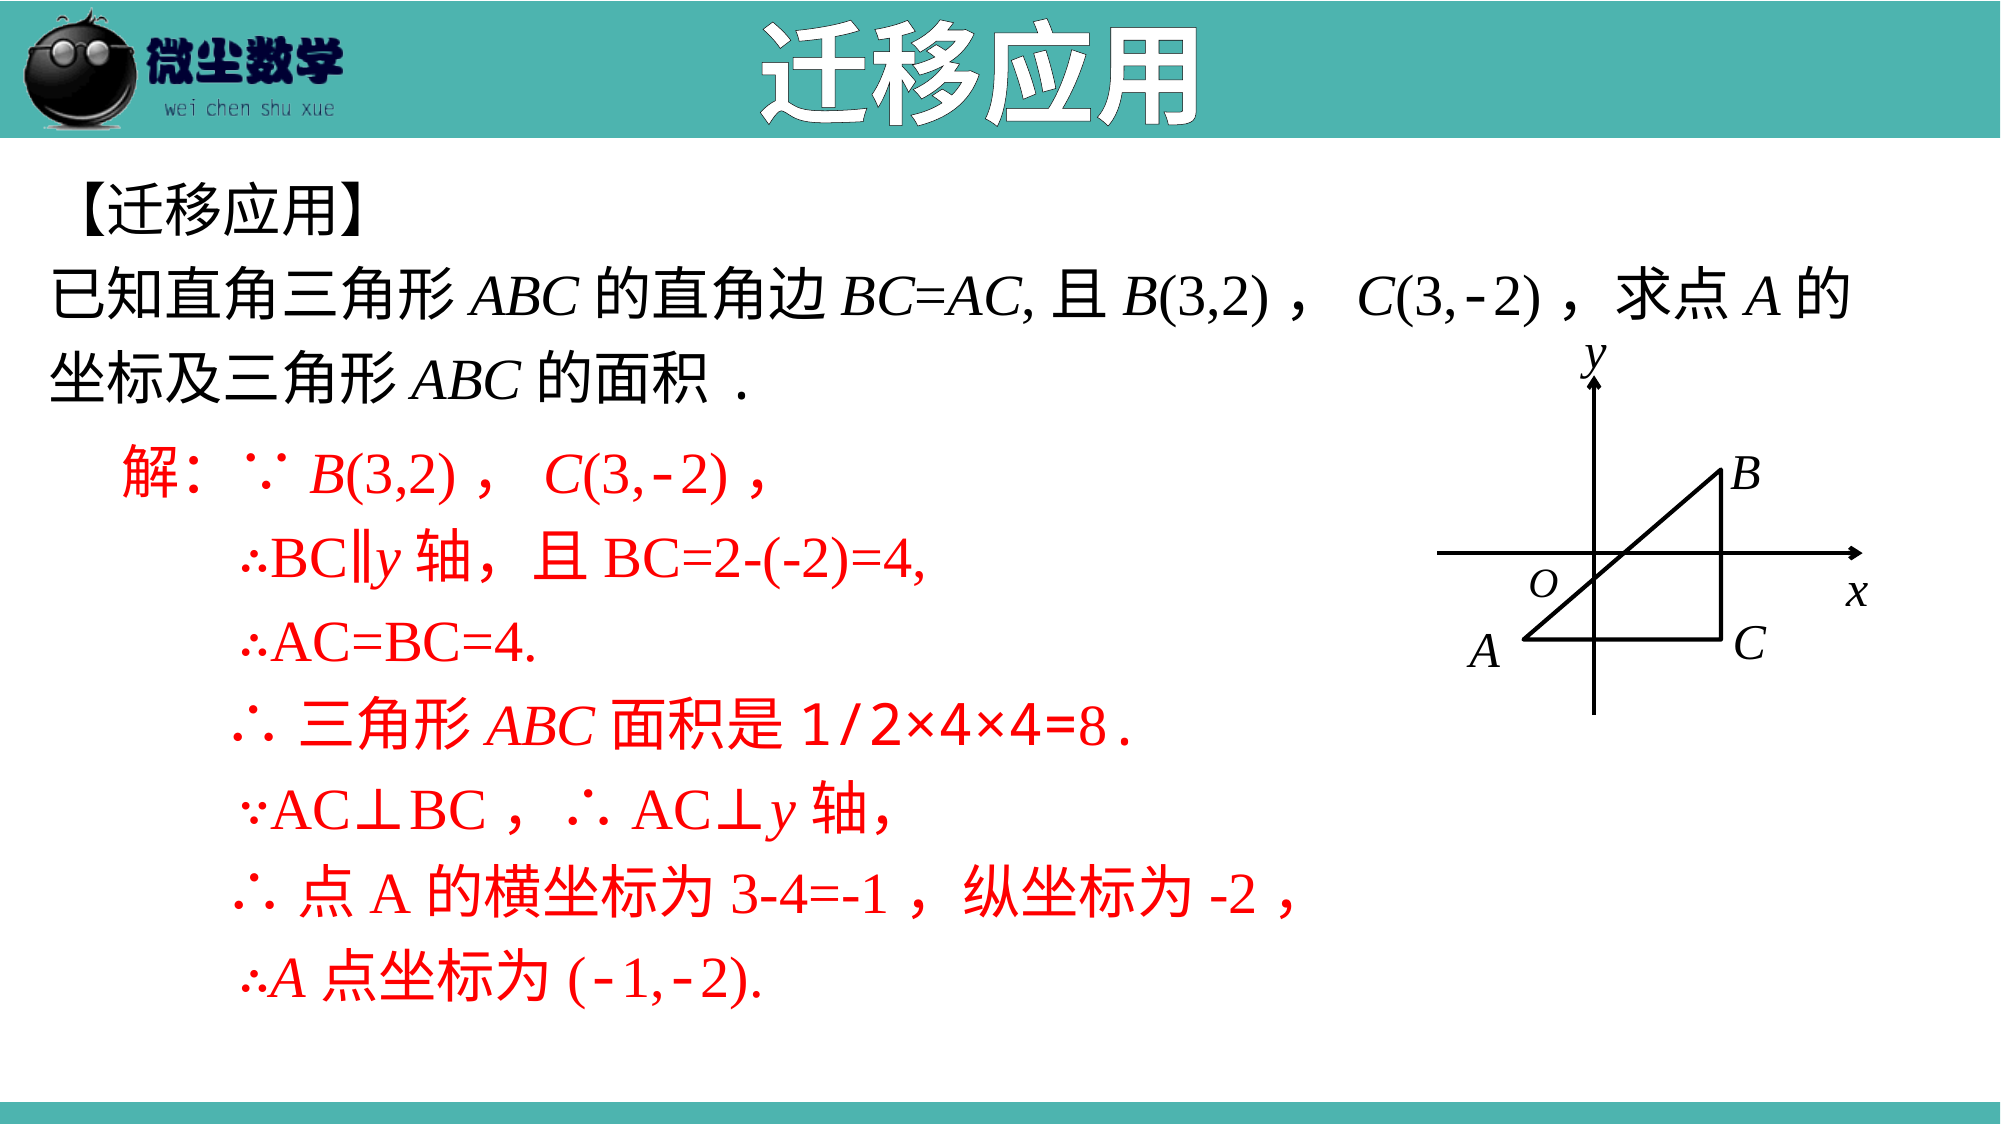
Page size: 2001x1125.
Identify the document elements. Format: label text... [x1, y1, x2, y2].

text_box 迁移应用 [742, 0, 1223, 146]
text_box 【迁移应用】 已知直角三角形ABC的直角边BC=AC,且B(3,2)，C(3,-2)，求点A的坐标及三角形ABC的面积. [33, 131, 1922, 419]
text_box 解：∵B(3,2)，C(3,-2)， ∴BC∥y轴，且BC=2-(-2)=4, ∴AC=BC=4. ∴三角形ABC面积是1/2×4×4=8. ∵AC⊥BC，∴AC⊥y轴， ∴点A的横坐标为3-4=-1，纵坐标为-2， ∴A点坐标为(-1,-2). [106, 413, 1346, 1101]
picture [0, 1, 2001, 1124]
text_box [1437, 311, 1881, 716]
